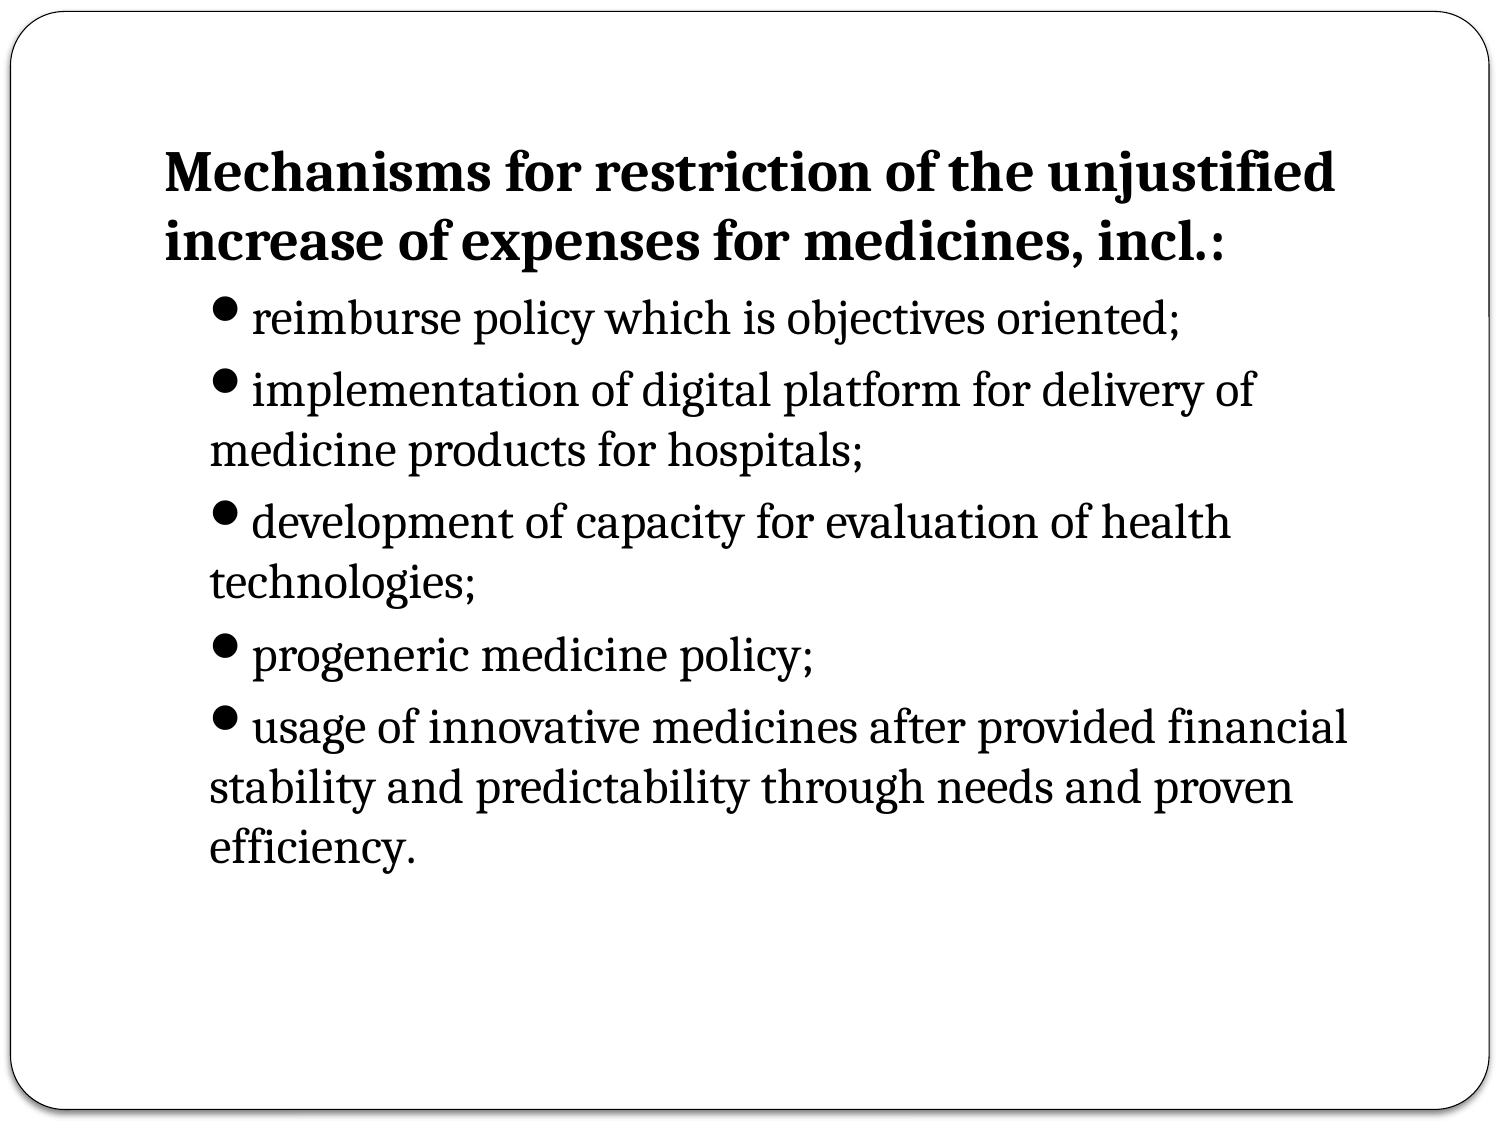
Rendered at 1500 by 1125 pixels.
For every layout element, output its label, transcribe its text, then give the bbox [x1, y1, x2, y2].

list Mechanisms for restriction of the unjustified increase of expenses for medicines, incl.: reimburse policy which is objectives oriented; implementation of digital platform for delivery of medicine products for hospitals; development of capacity for evaluation of health technologies; progeneric medicine policy; usage of innovative medicines after provided financial stability and predictability through needs and proven efficiency. [150, 125, 1425, 988]
